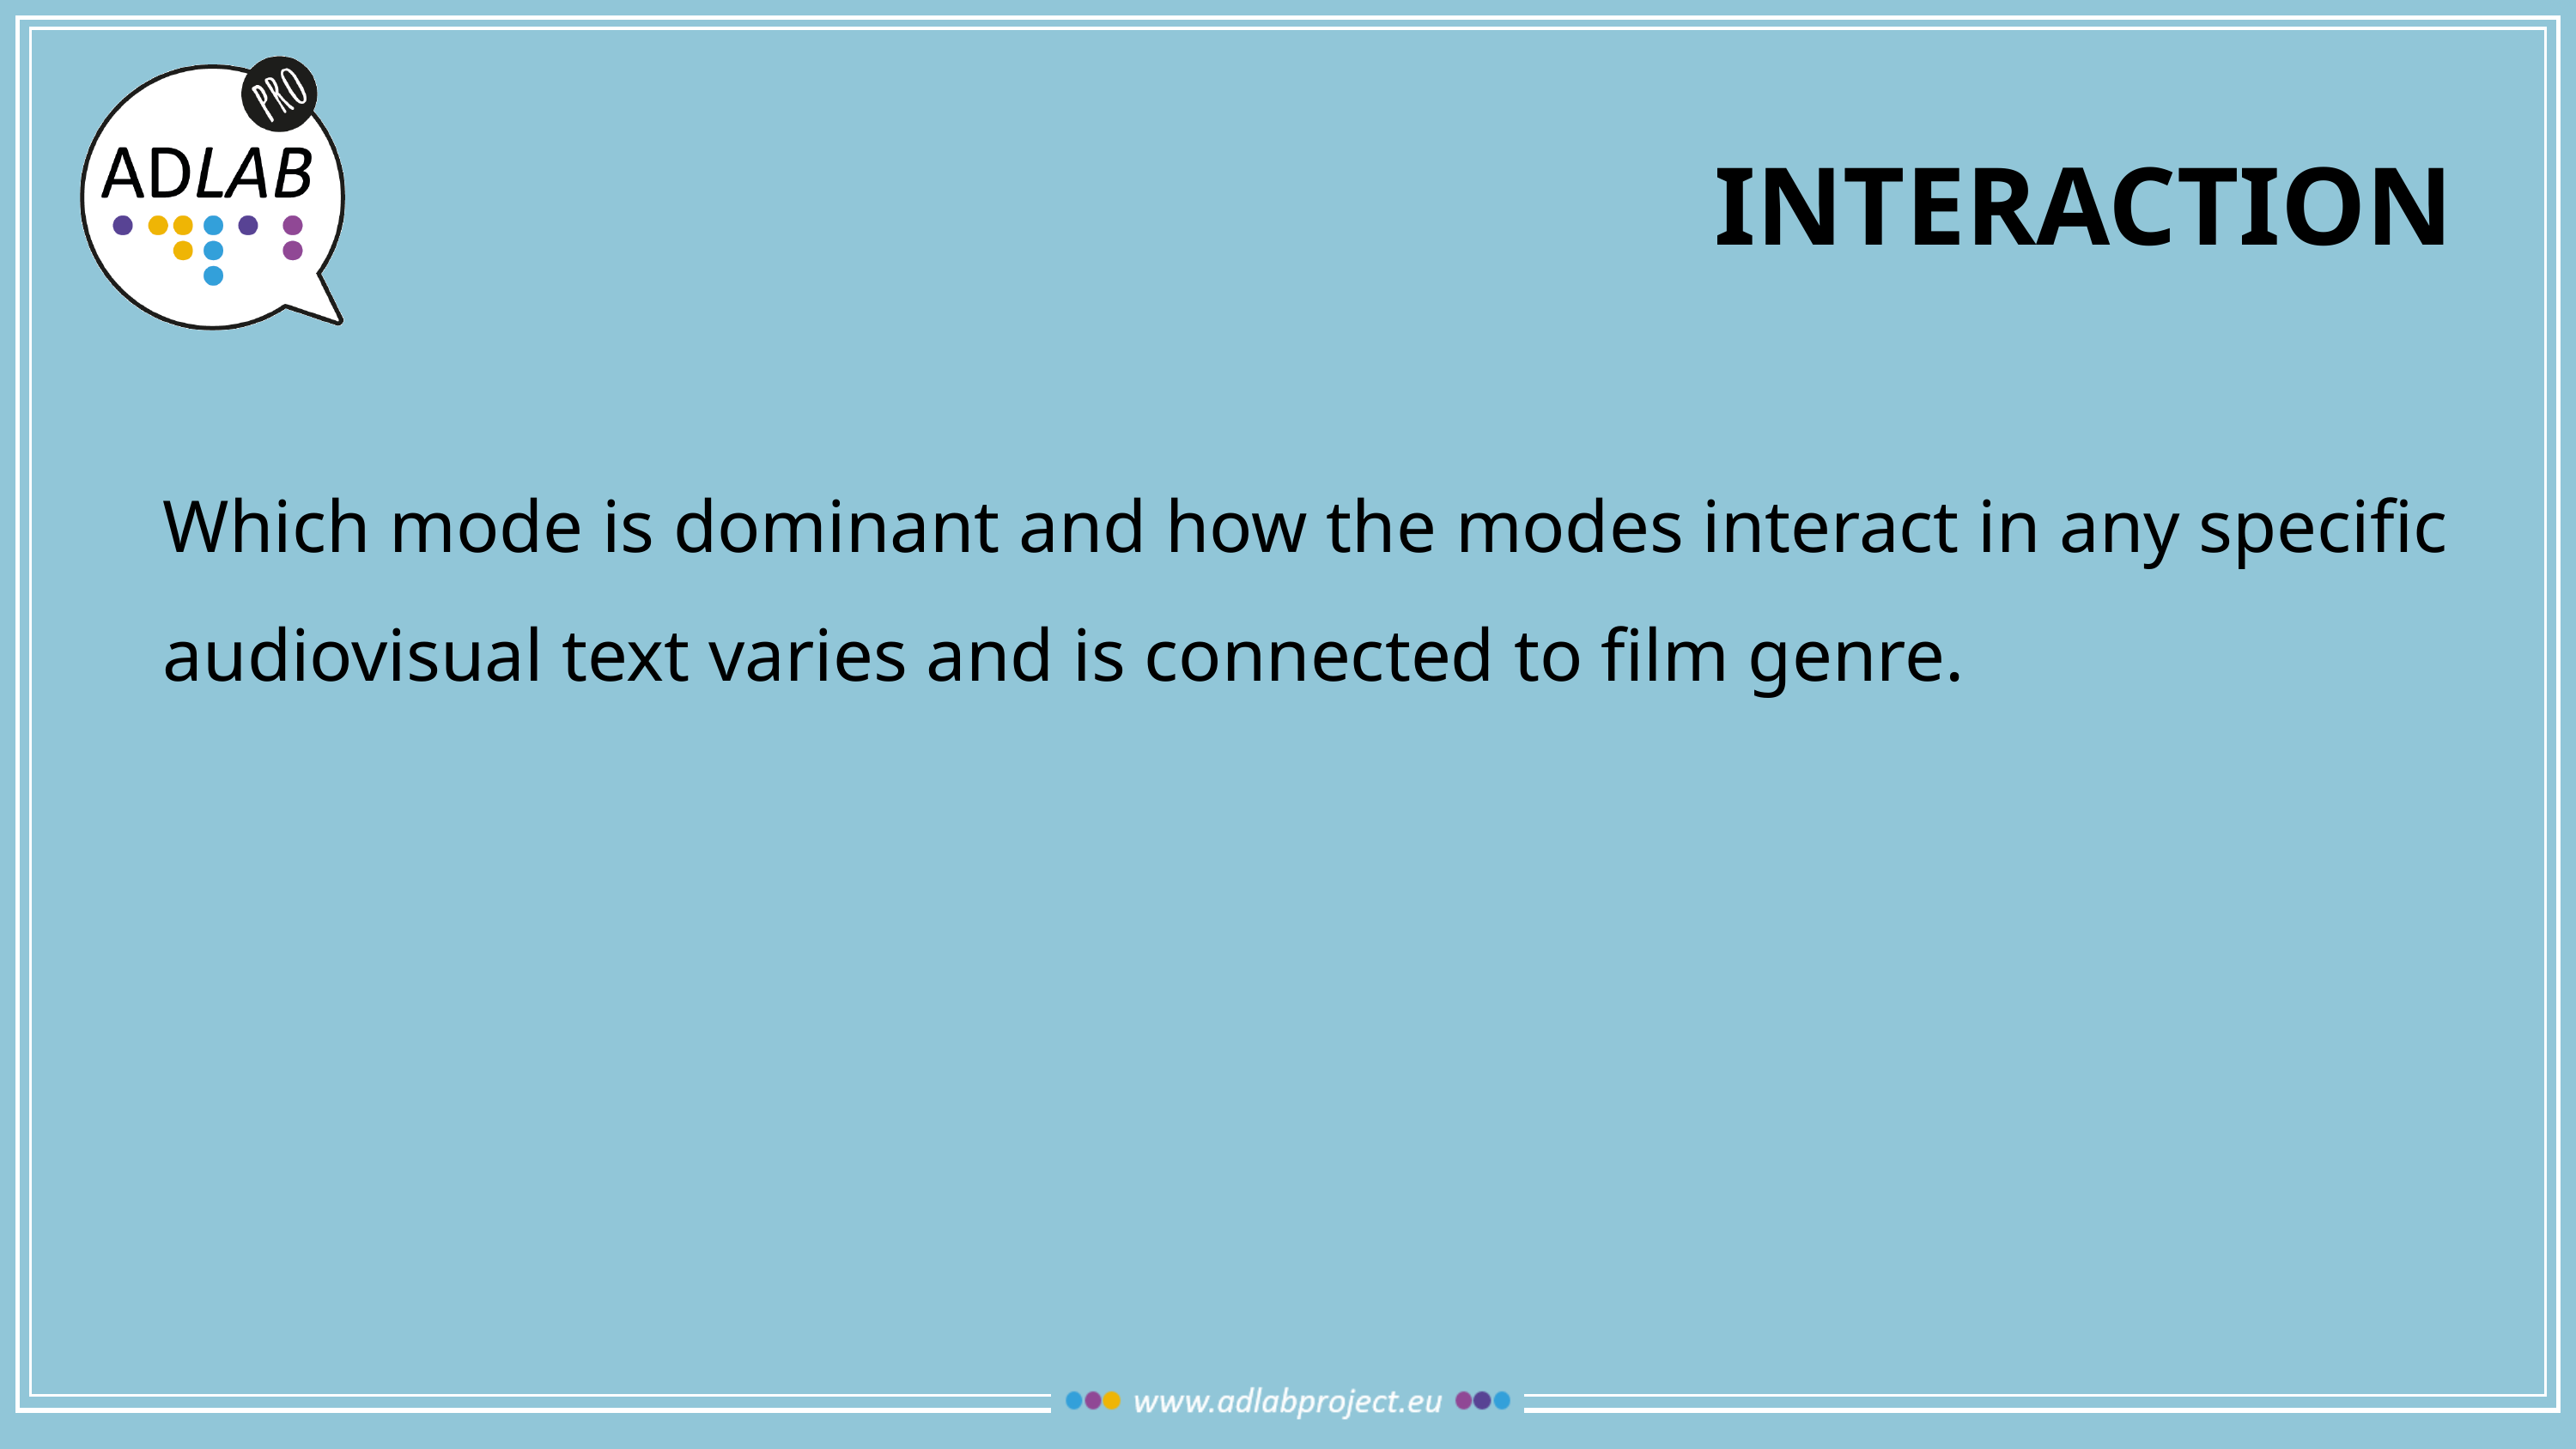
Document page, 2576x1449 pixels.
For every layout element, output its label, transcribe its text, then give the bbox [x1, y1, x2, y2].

list Which mode is dominant and how the modes interact in any specific audiovisual text varies and is connected to film genre. [150, 431, 2467, 1087]
picture [72, 49, 353, 330]
picture [1051, 1378, 1524, 1429]
title INTERACTION [384, 70, 2467, 351]
